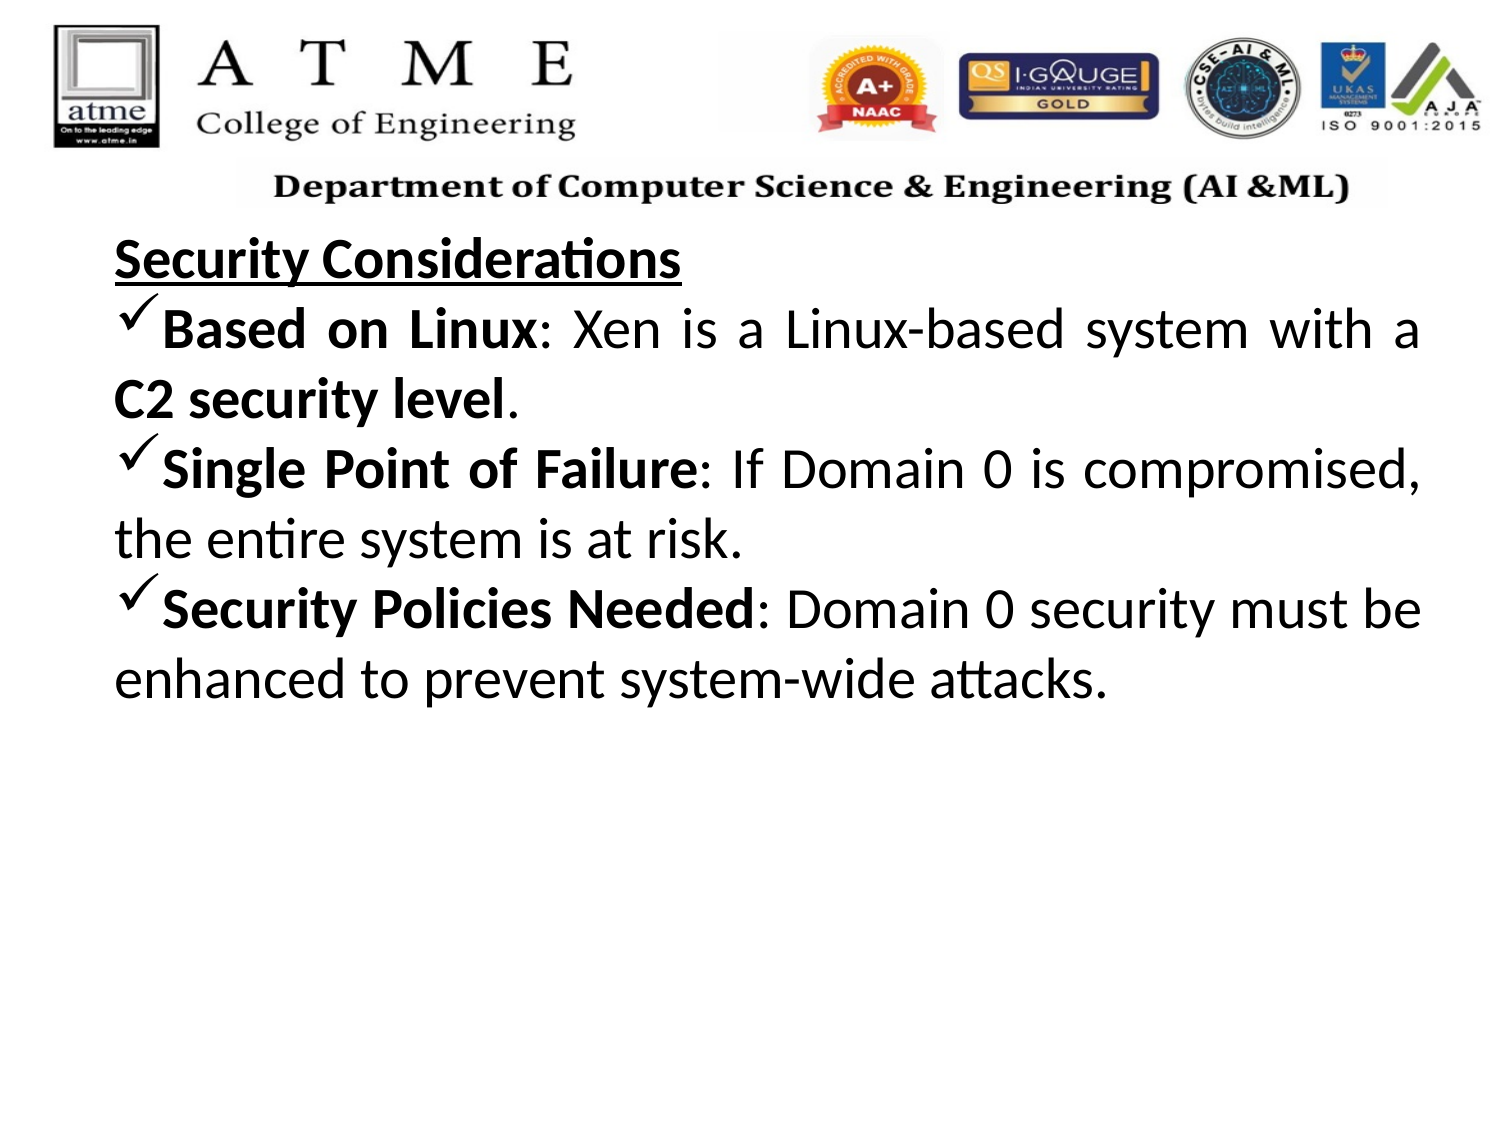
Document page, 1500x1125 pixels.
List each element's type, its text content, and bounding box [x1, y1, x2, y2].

picture [24, 0, 1500, 226]
text_box Security Considerations Based on Linux: Xen is a Linux-based system with a C2 security level. Single Point of Failure: If Domain 0 is compromised, the entire system is at risk. Security Policies Needed: Domain 0 security must be enhanced to prevent system-wide attacks. [99, 234, 1438, 718]
